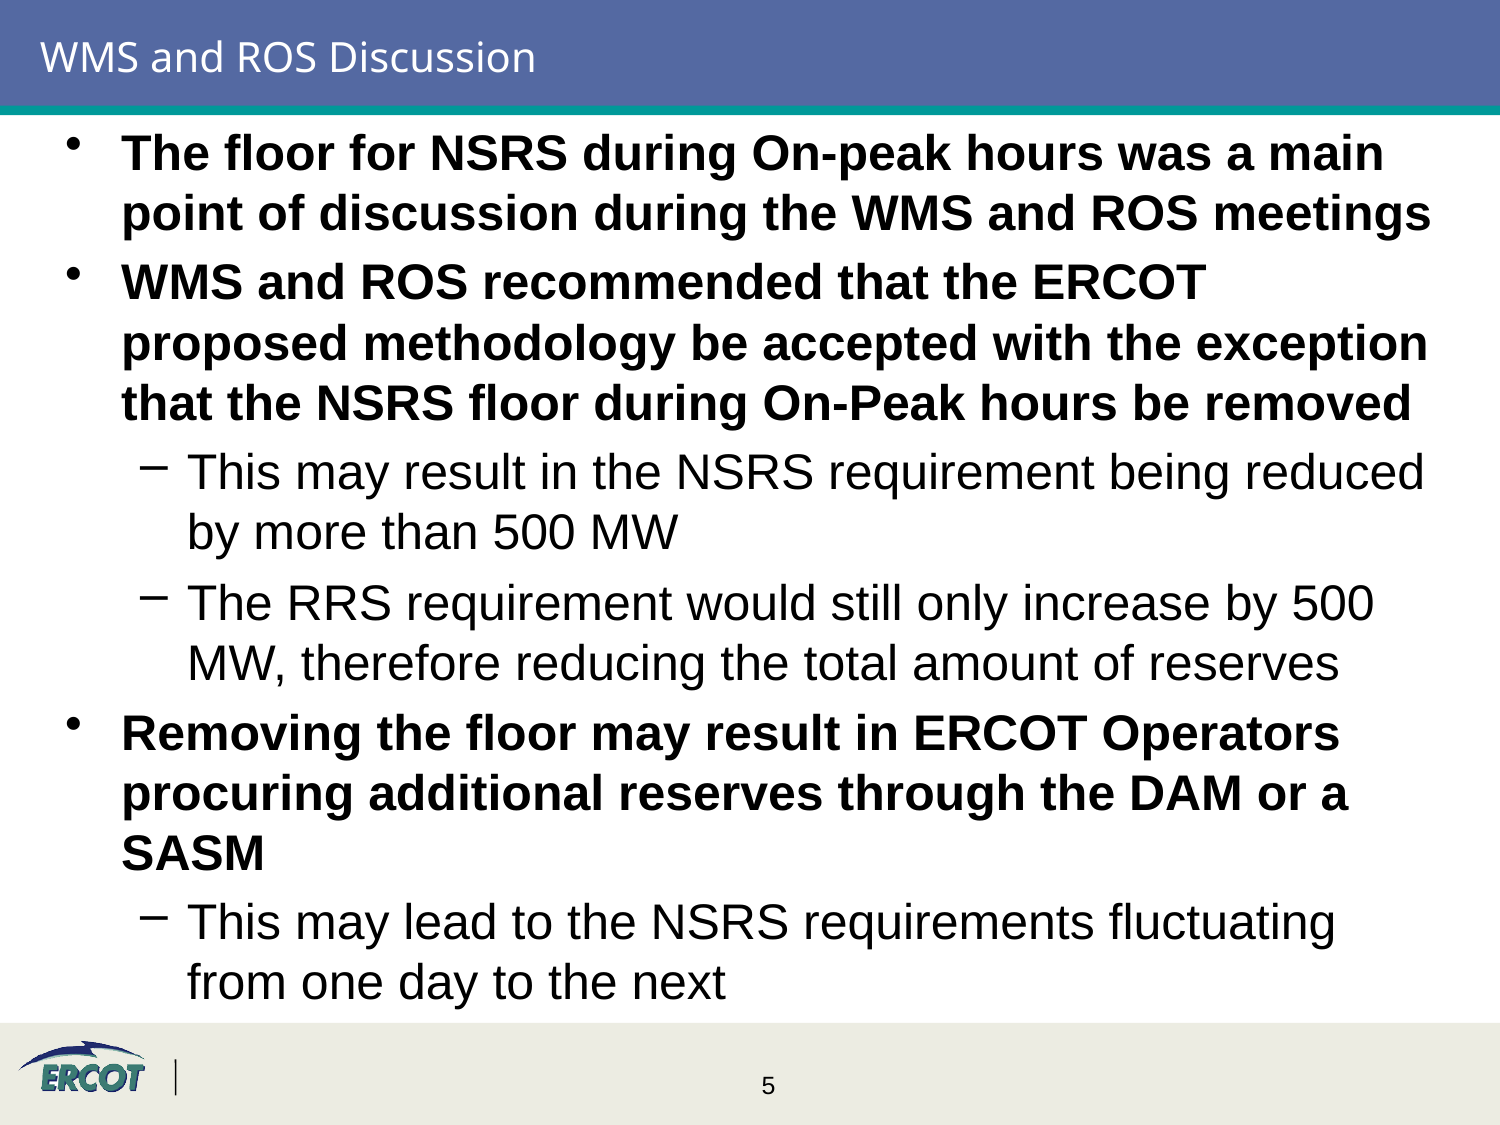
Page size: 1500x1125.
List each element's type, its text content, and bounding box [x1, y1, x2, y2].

list The floor for NSRS during On-peak hours was a main point of discussion during the WMS and ROS meetings WMS and ROS recommended that the ERCOT proposed methodology be accepted with the exception that the NSRS floor during On-Peak hours be removed This may result in the NSRS requirement being reduced by more than 500 MW The RRS requirement would still only increase by 500 MW, therefore reducing the total amount of reserves Removing the floor may result in ERCOT Operators procuring additional reserves through the DAM or a SASM This may lead to the NSRS requirements fluctuating from one day to the next [49, 112, 1463, 1063]
picture [10, 1031, 151, 1111]
title WMS and ROS Discussion [24, 0, 1451, 113]
